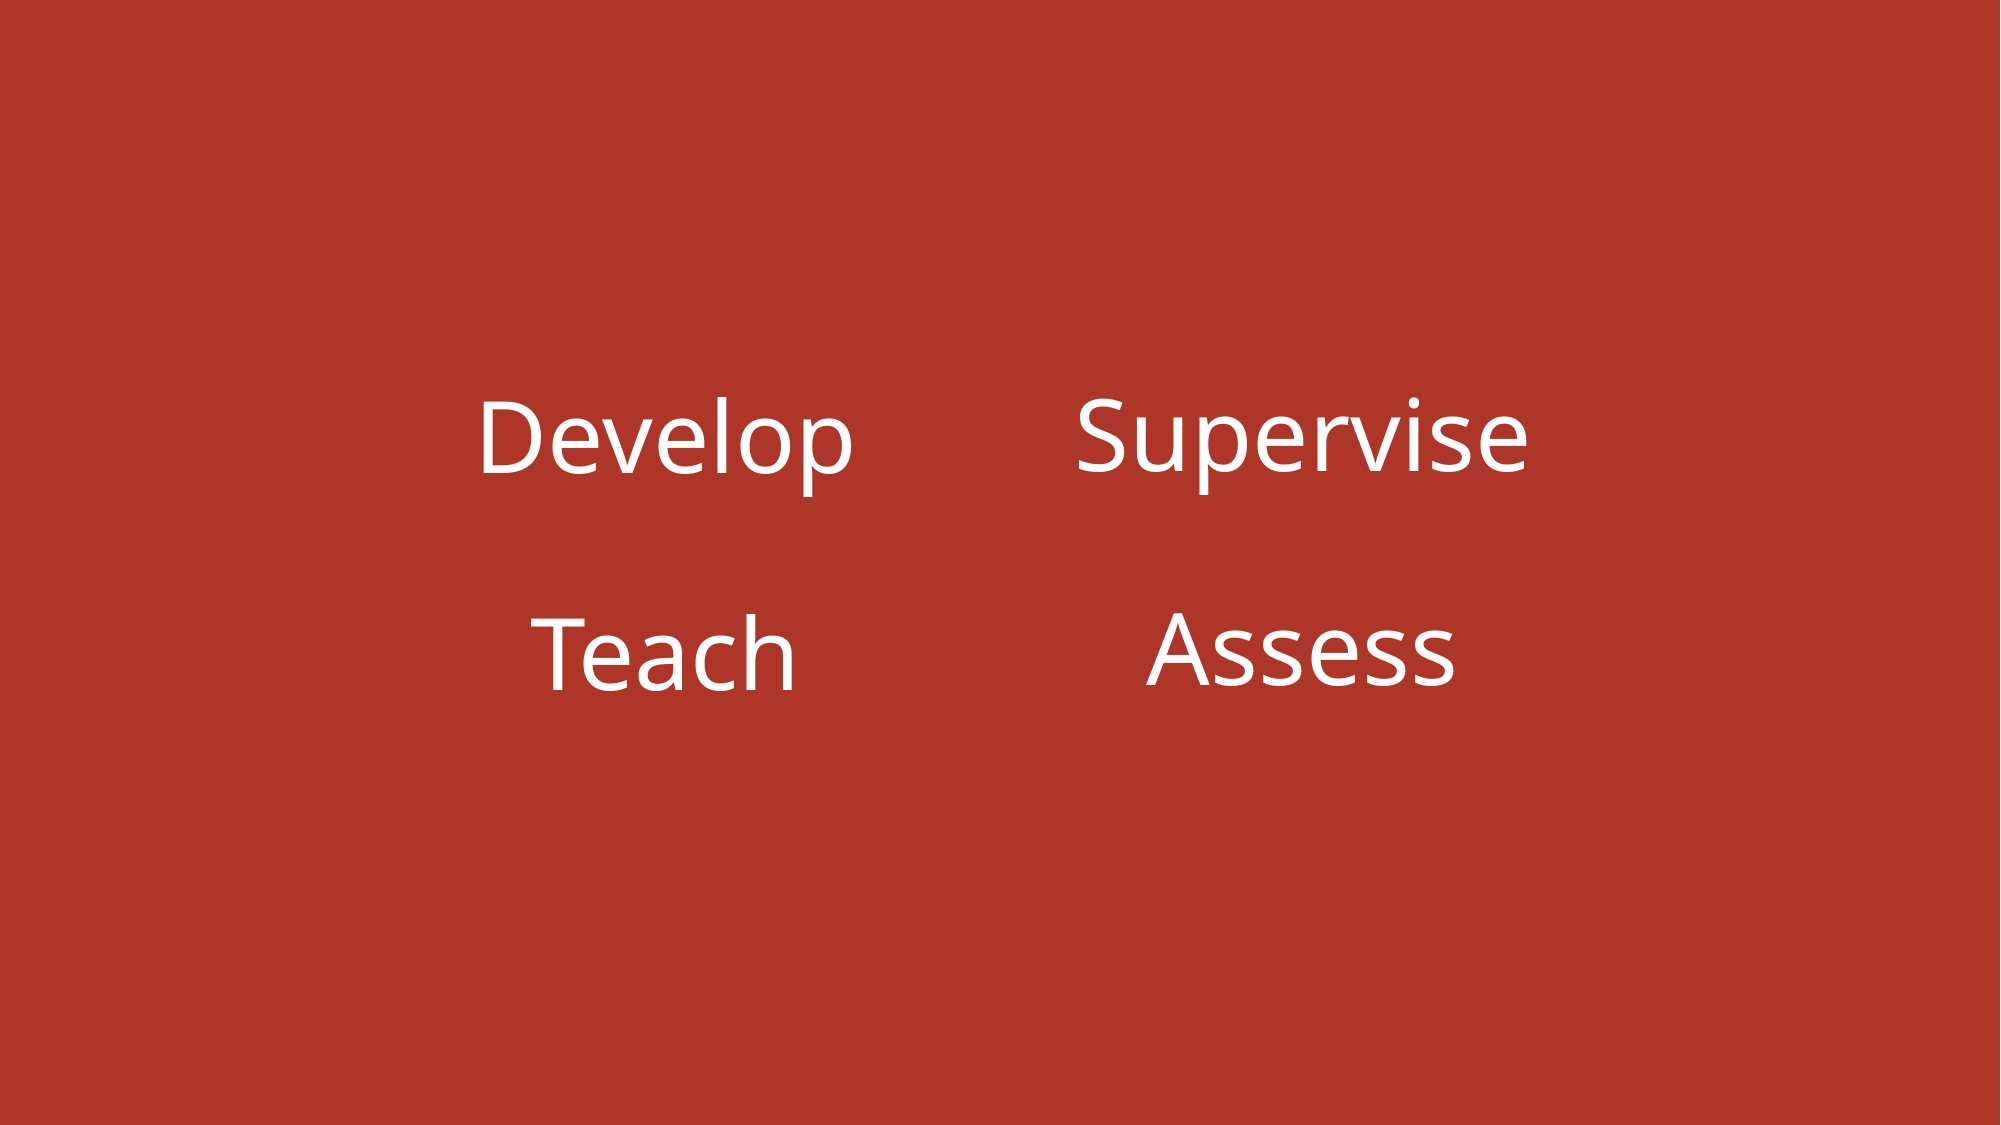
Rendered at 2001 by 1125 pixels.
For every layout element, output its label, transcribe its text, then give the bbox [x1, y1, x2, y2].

text_box Teach [354, 518, 977, 798]
text_box Develop [355, 301, 978, 581]
text_box Supervise [992, 299, 1615, 578]
text_box Assess [991, 513, 1614, 793]
